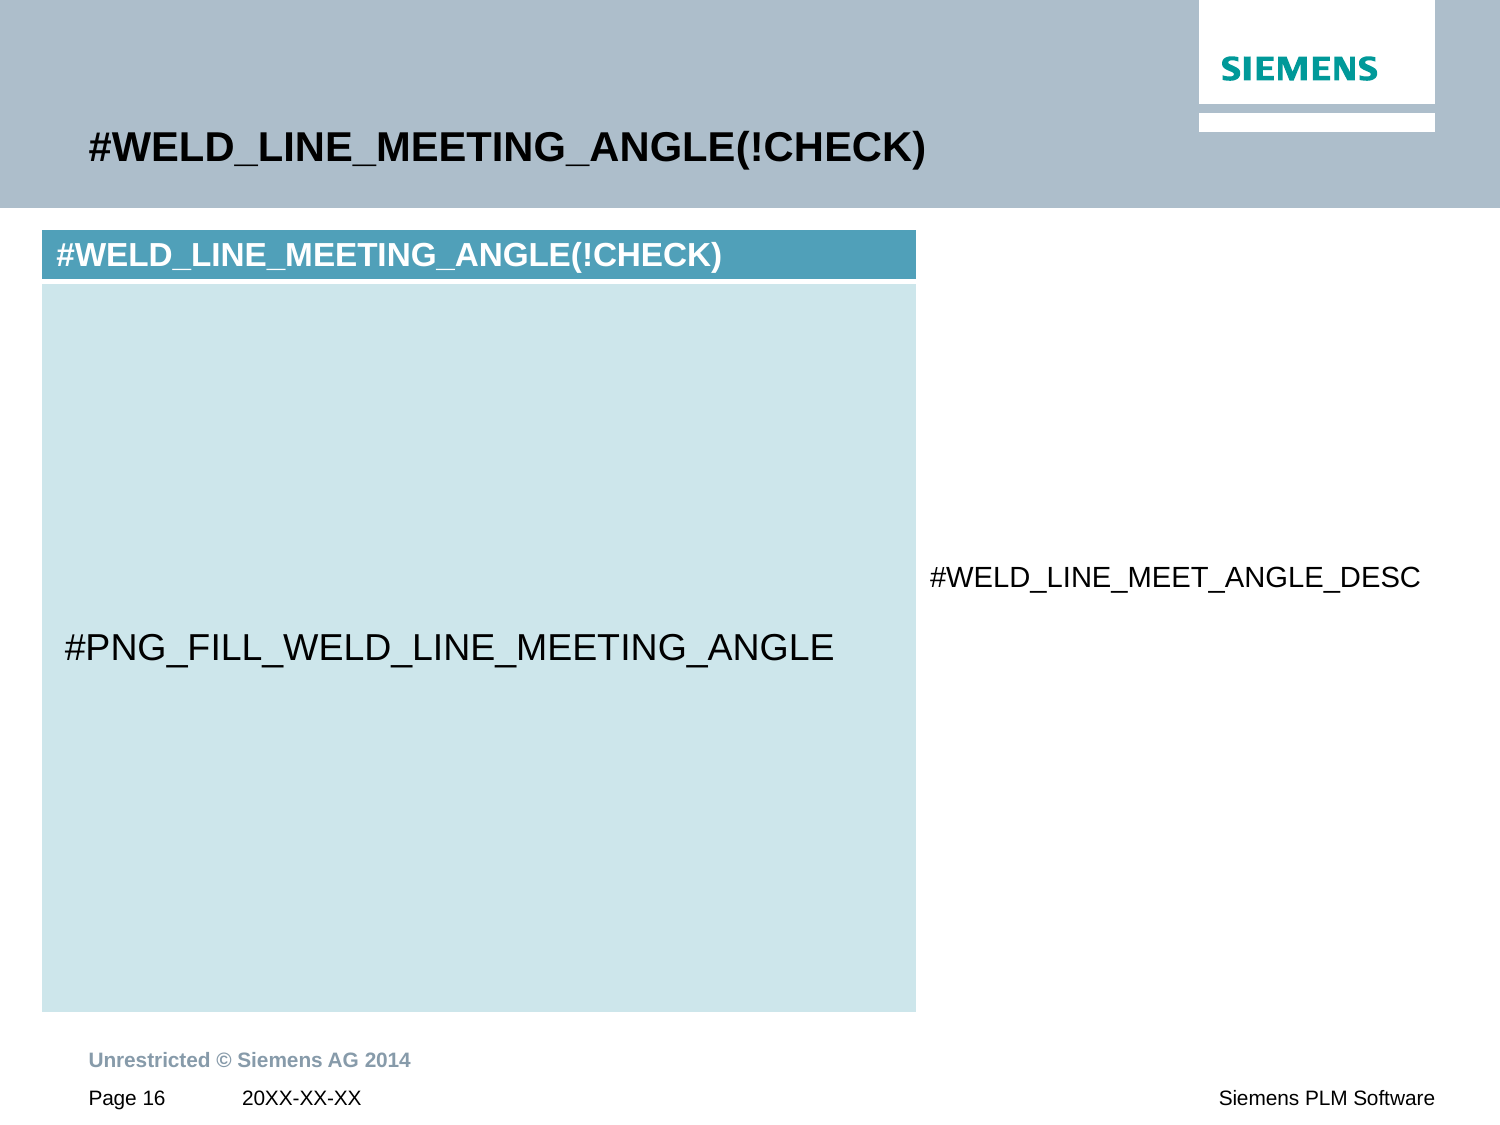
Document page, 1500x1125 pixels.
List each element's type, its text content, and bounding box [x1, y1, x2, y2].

table_cell [42, 284, 916, 1012]
table_header #WELD_LINE_MEETING_ANGLE(!CHECK) [42, 230, 916, 279]
title #WELD_LINE_MEETING_ANGLE(!CHECK) [0, 0, 1500, 209]
text_box #WELD_LINE_MEET_ANGLE_DESC [915, 550, 1459, 601]
text_box #PNG_FILL_WELD_LINE_MEETING_ANGLE [64, 302, 892, 988]
